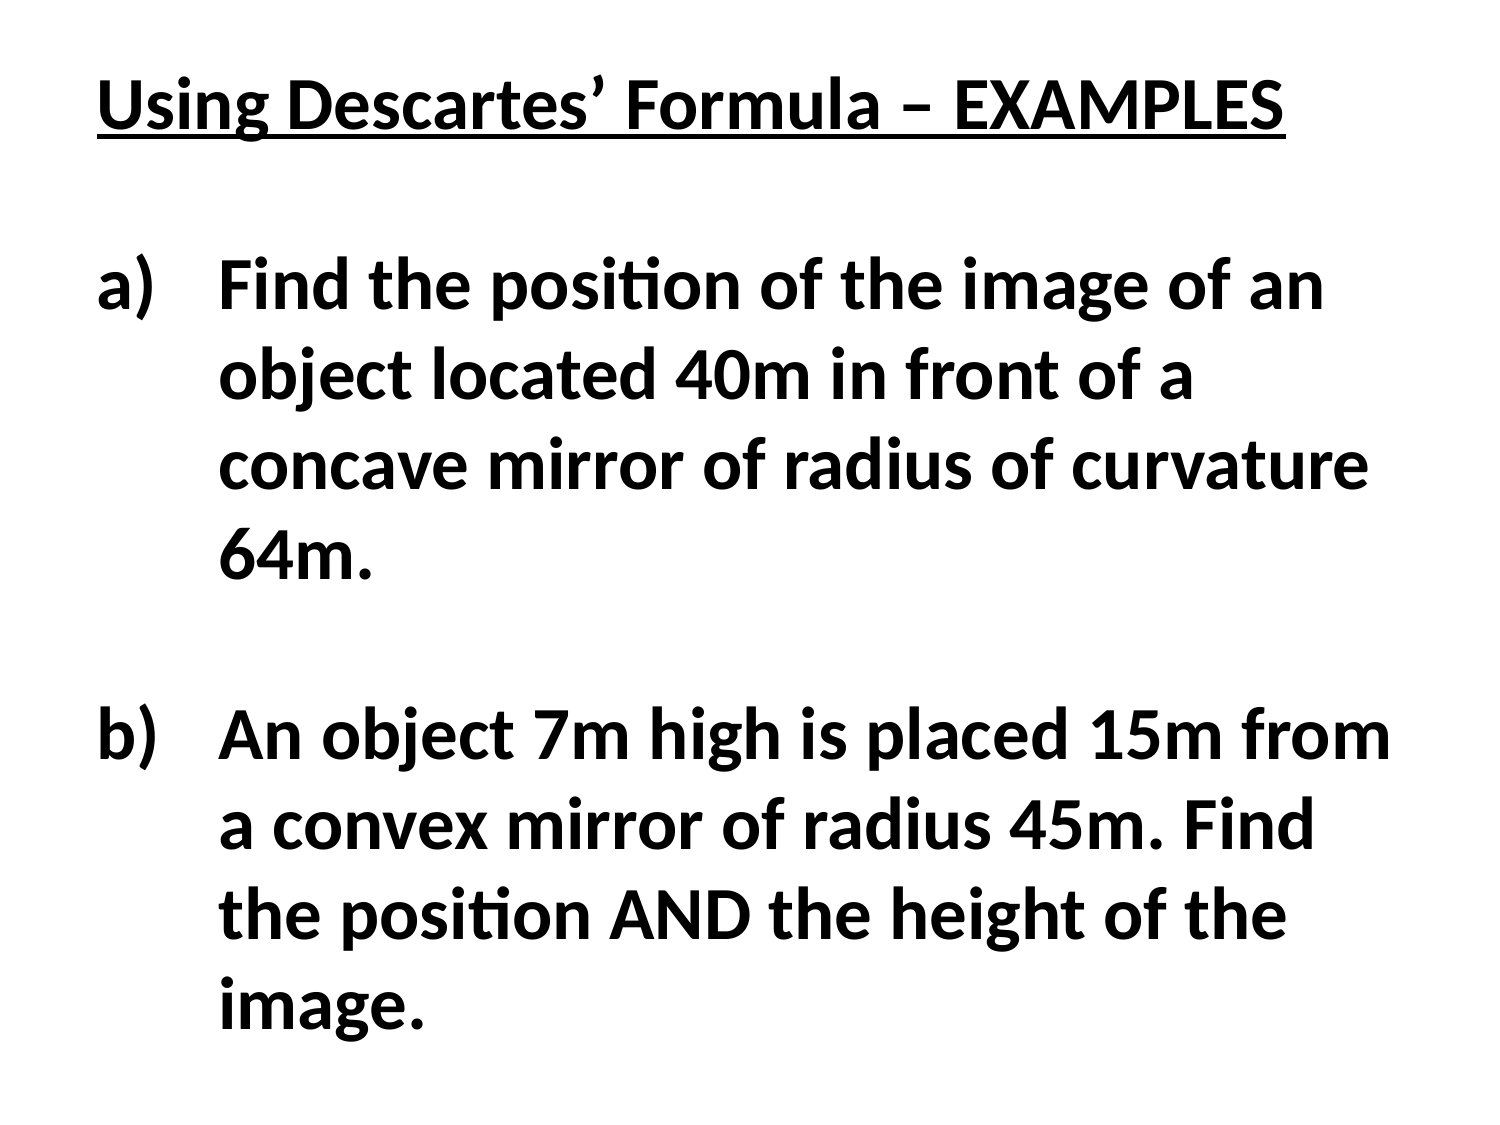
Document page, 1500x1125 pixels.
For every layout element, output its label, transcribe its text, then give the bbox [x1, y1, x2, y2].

text_box Using Descartes’ Formula – EXAMPLES Find the position of the image of an object located 40m in front of a concave mirror of radius of curvature 64m. An object 7m high is placed 15m from a convex mirror of radius 45m. Find the position AND the height of the image. [81, 46, 1418, 1052]
